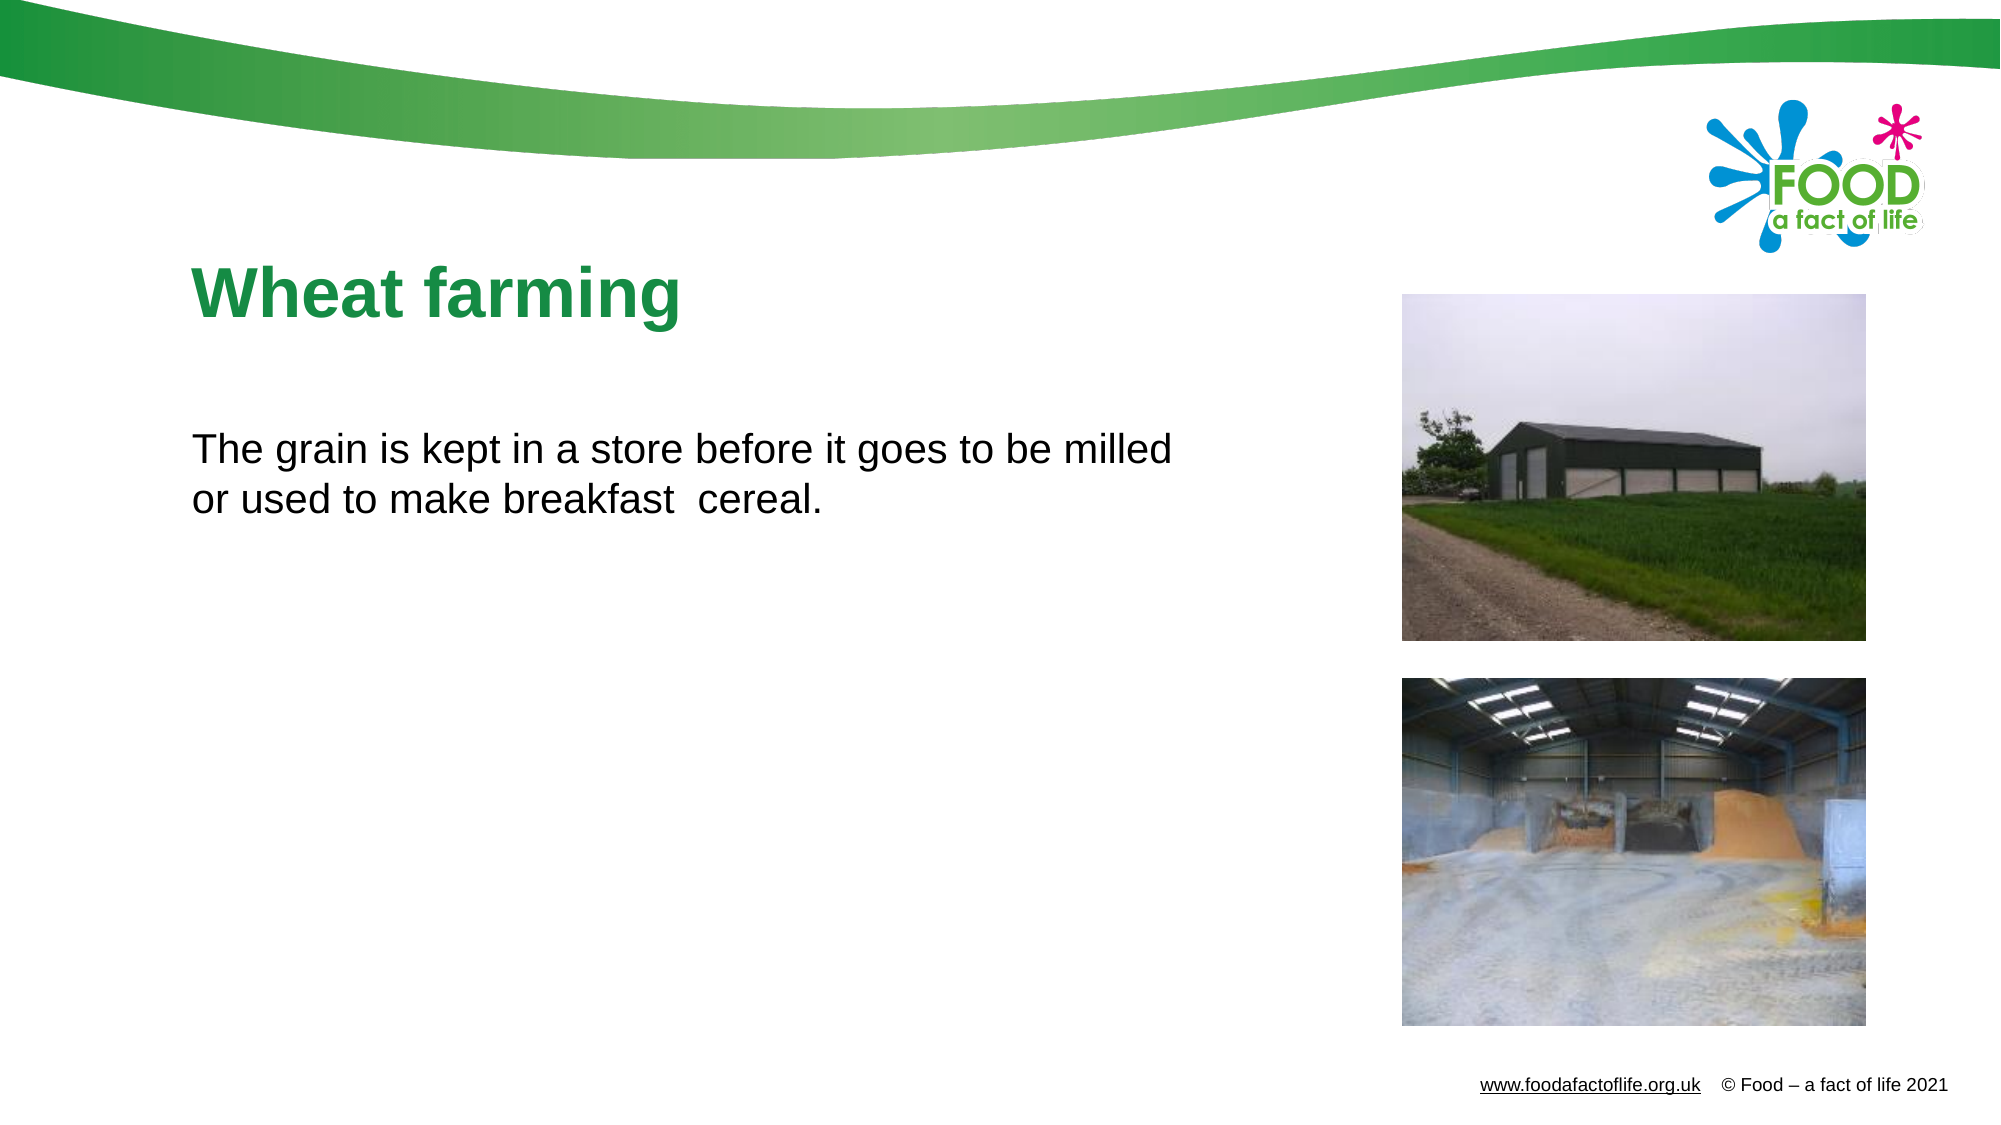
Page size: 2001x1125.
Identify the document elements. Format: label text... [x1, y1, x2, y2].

title Wheat farming [191, 256, 1787, 375]
picture [0, 0, 2000, 1125]
subtitle The grain is kept in a store before it goes to be milled or used to make breakfast cereal. [191, 421, 1303, 1075]
